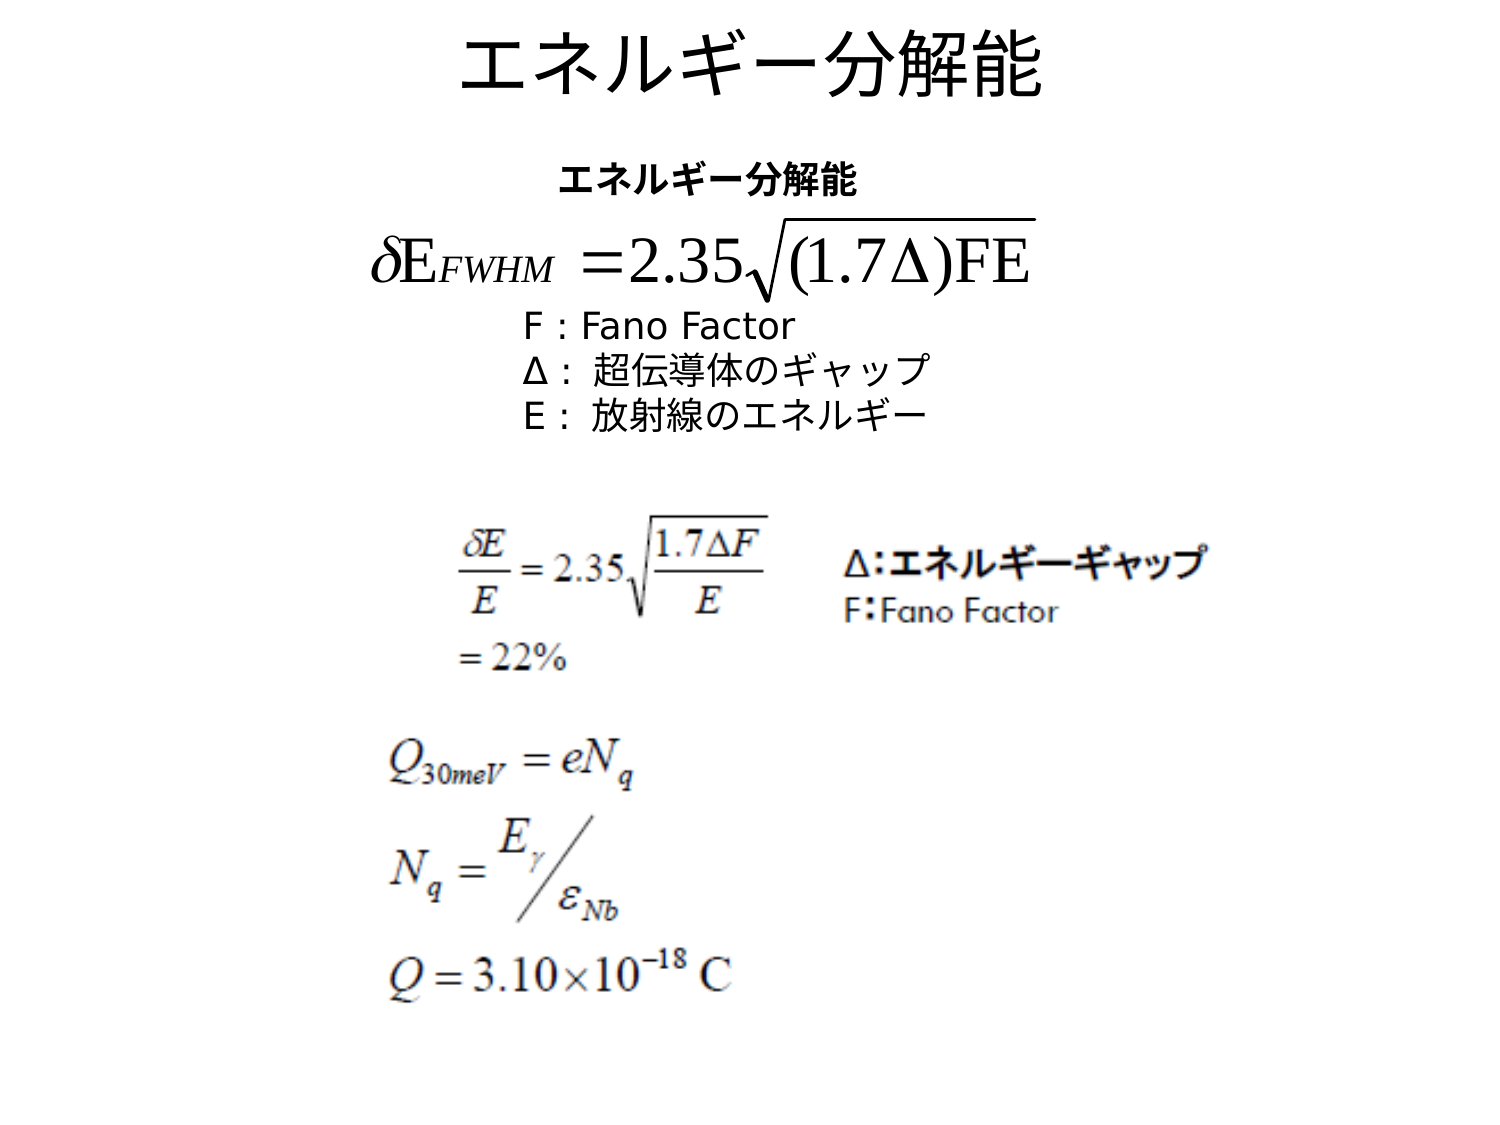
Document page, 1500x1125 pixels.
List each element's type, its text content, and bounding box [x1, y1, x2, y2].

picture [318, 491, 1259, 1036]
title エネルギー分解能 [0, 9, 1500, 114]
text_box エネルギー分解能 [543, 148, 898, 203]
text_box F : Fano Factor Δ : 超伝導体のギャップ E : 放射線のエネルギー [507, 324, 969, 445]
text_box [359, 205, 1052, 317]
